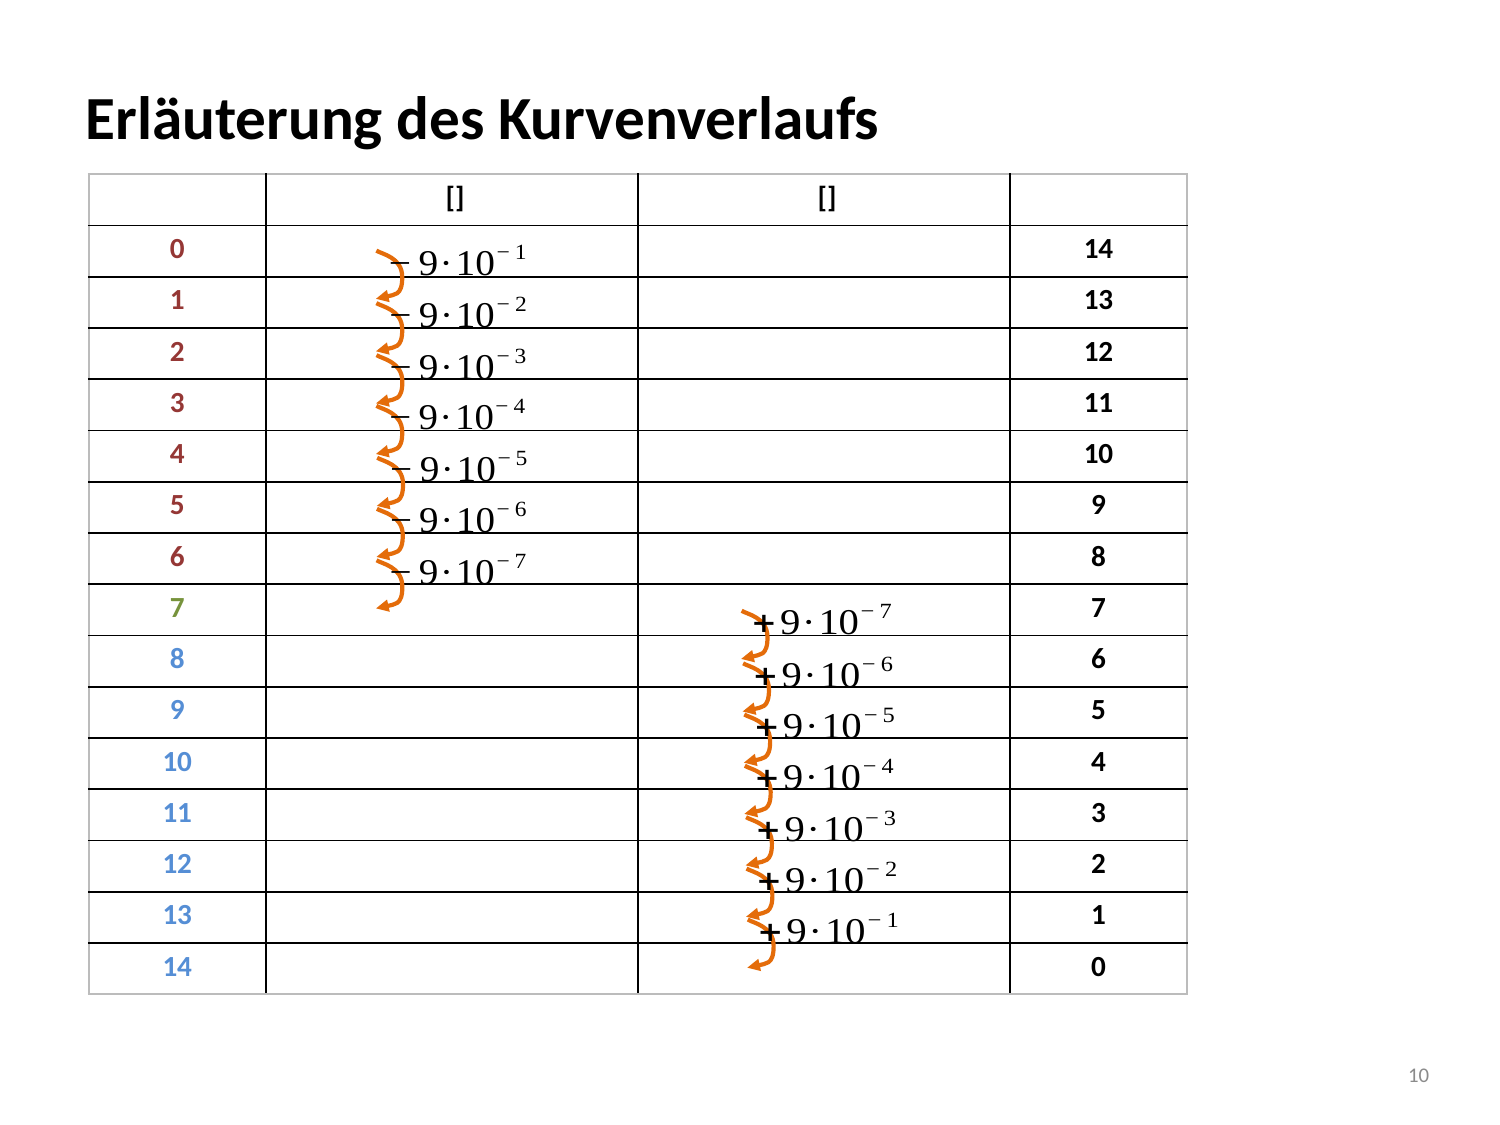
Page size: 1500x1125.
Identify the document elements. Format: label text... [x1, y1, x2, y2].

slide_number 10 [1311, 1051, 1430, 1087]
text_box [375, 248, 405, 303]
text_box [743, 712, 773, 767]
text_box [746, 917, 776, 972]
title Erläuterung des Kurvenverlaufs [70, 70, 1430, 160]
text_box [375, 301, 405, 355]
text_box [743, 763, 773, 818]
text_box [740, 608, 770, 663]
text_box [376, 455, 406, 510]
text_box [375, 558, 405, 612]
text_box [742, 661, 772, 715]
text_box [745, 866, 775, 921]
text_box [375, 353, 405, 407]
text_box [376, 506, 405, 561]
text_box [745, 815, 775, 869]
text_box [375, 403, 405, 458]
